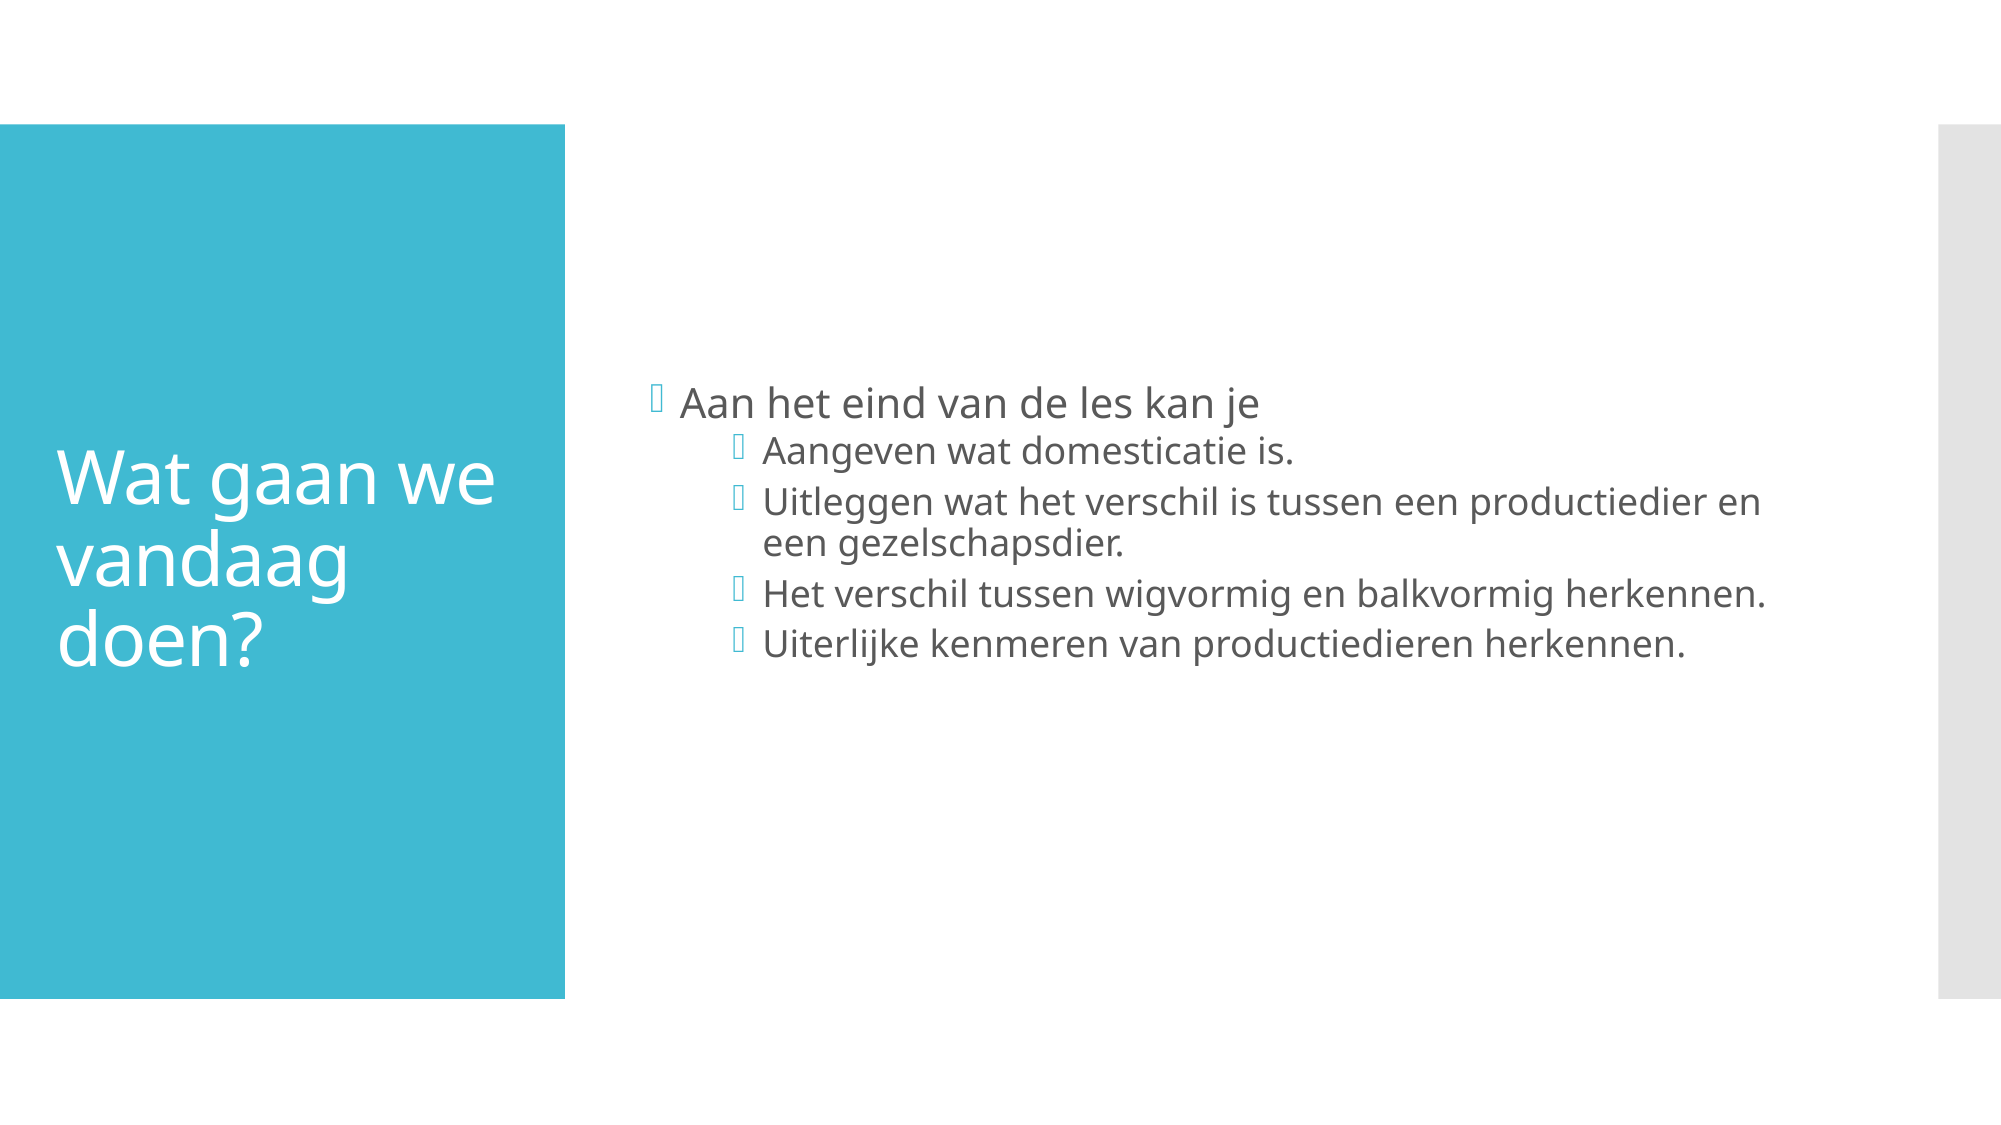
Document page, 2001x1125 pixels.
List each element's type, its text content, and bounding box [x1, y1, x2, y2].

title Wat gaan we vandaag doen? [41, 184, 525, 940]
list Aan het eind van de les kan je Aangeven wat domesticatie is. Uitleggen wat het verschil is tussen een productiedier en een gezelschapsdier. Het verschil tussen wigvormig en balkvormig herkennen. Uiterlijke kenmeren van productiedieren herkennen. [634, 141, 1835, 982]
